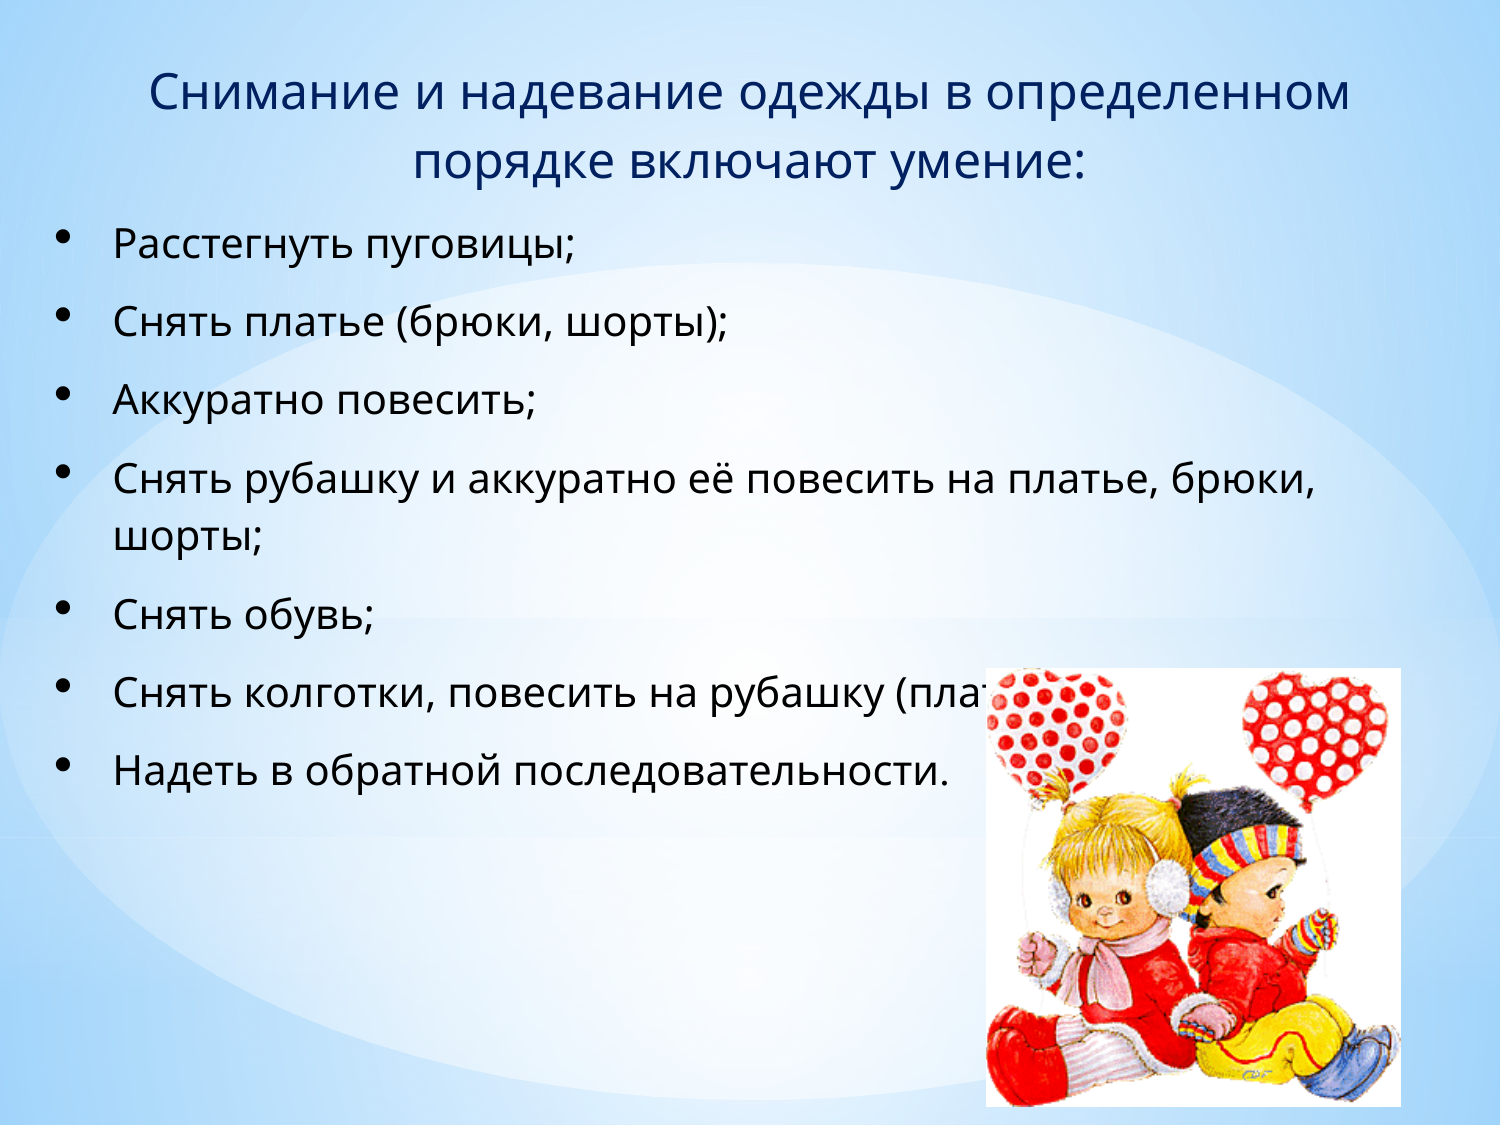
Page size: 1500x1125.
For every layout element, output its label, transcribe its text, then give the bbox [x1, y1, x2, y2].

text_box Снимание и надевание одежды в определенном порядке включают умение: Расстегнуть пуговицы; Снять платье (брюки, шорты); Аккуратно повесить; Снять рубашку и аккуратно её повесить на платье, брюки, шорты; Снять обувь; Снять колготки, повесить на рубашку (платье); Надеть в обратной последовательности. [41, 42, 1459, 802]
picture [985, 668, 1401, 1107]
